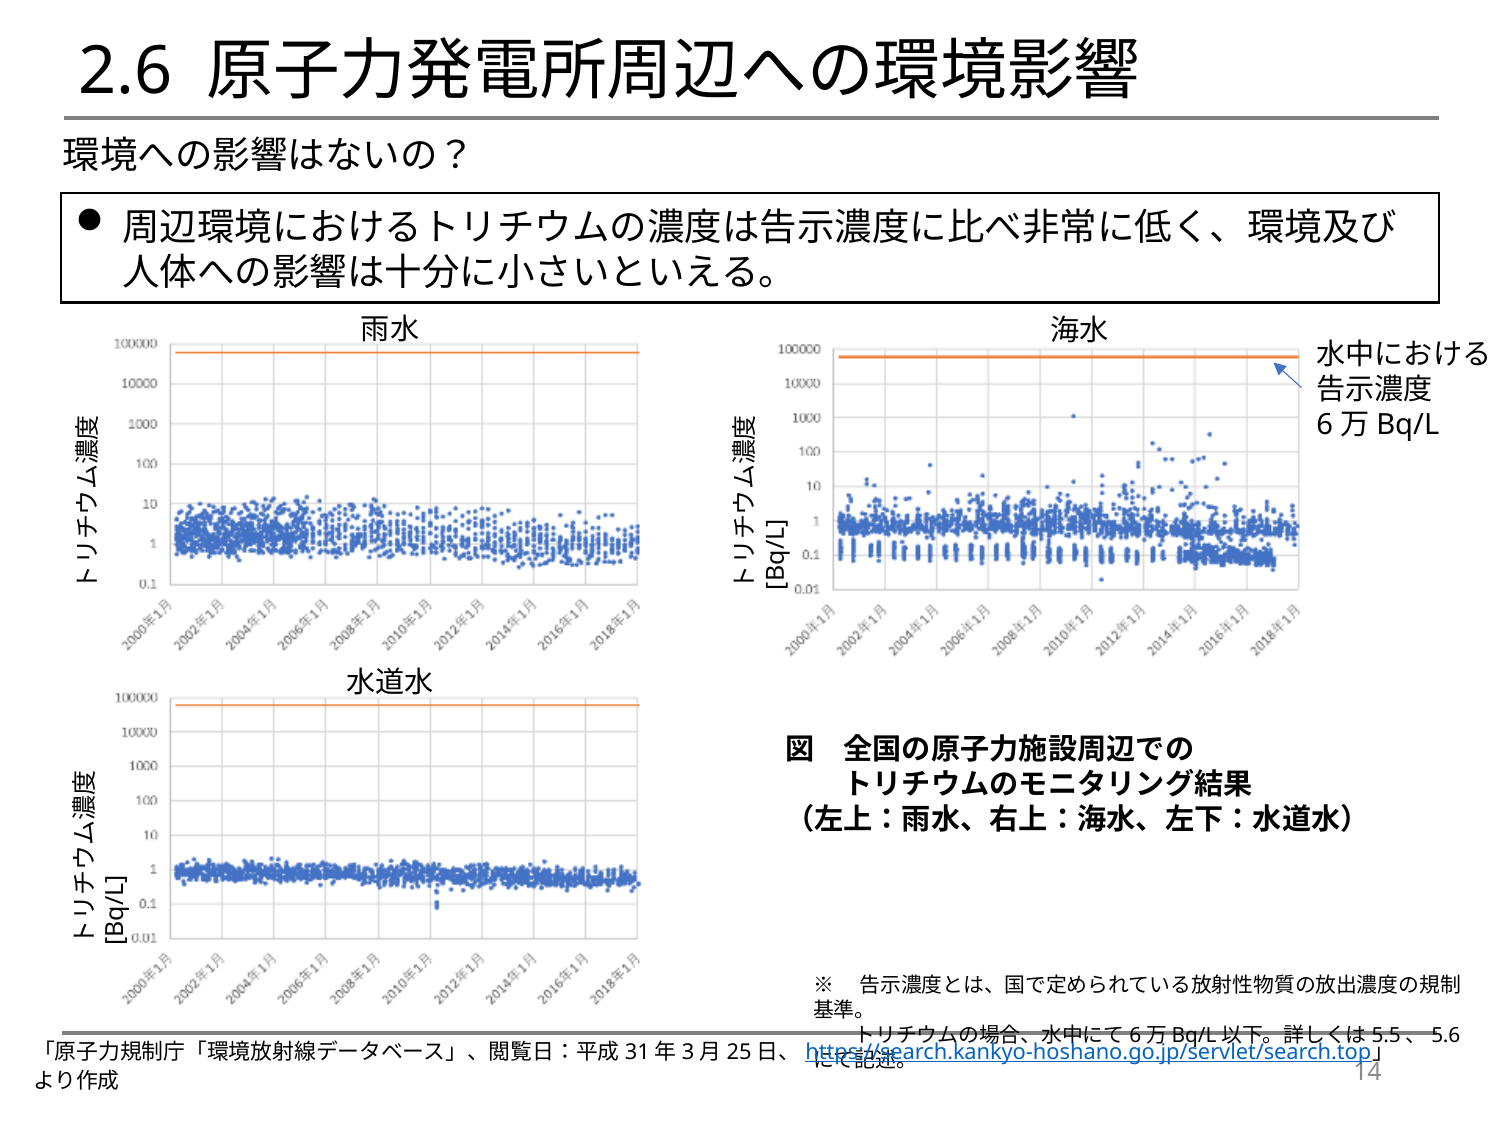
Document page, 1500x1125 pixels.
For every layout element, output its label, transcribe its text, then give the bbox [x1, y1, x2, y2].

text_box 水道水 [315, 666, 466, 680]
text_box 「原子力規制庁「環境放射線データベース」、閲覧日：平成31年3月25日、https://search.kankyo-hoshano.go.jp/servlet/search.top」 より作成 [18, 1029, 1409, 1101]
picture [104, 680, 669, 1020]
text_box ※ 告示濃度とは、国で定められている放射性物質の放出濃度の規制基準。 トリチウムの場合、水中にて6万Bq/L以下。詳しくは5.5、5.6にて記述。 [798, 964, 1481, 1079]
text_box 雨水 [315, 302, 466, 327]
title 2.6 原子力発電所周辺への環境影響 [63, 28, 1439, 116]
text_box トリチウム濃度[Bq/L] [64, 351, 104, 605]
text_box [1273, 362, 1313, 389]
text_box 海水 [1004, 303, 1155, 332]
text_box 図 全国の原子力施設周辺での トリチウムのモニタリング結果 （左上：雨水、右上：海水、左下：水道水） [770, 722, 1397, 843]
text_box トリチウム濃度[Bq/L] [721, 351, 766, 605]
picture [766, 332, 1328, 671]
picture [104, 327, 669, 666]
text_box 周辺環境におけるトリチウムの濃度は告示濃度に比べ非常に低く、環境及び人体への影響は十分に小さいといえる。 [60, 192, 1440, 304]
text_box 環境への影響はないの？ [47, 129, 1423, 207]
text_box トリチウム濃度[Bq/L] [60, 706, 104, 961]
text_box 水中における 告示濃度 6万Bq/L [1301, 327, 1500, 448]
